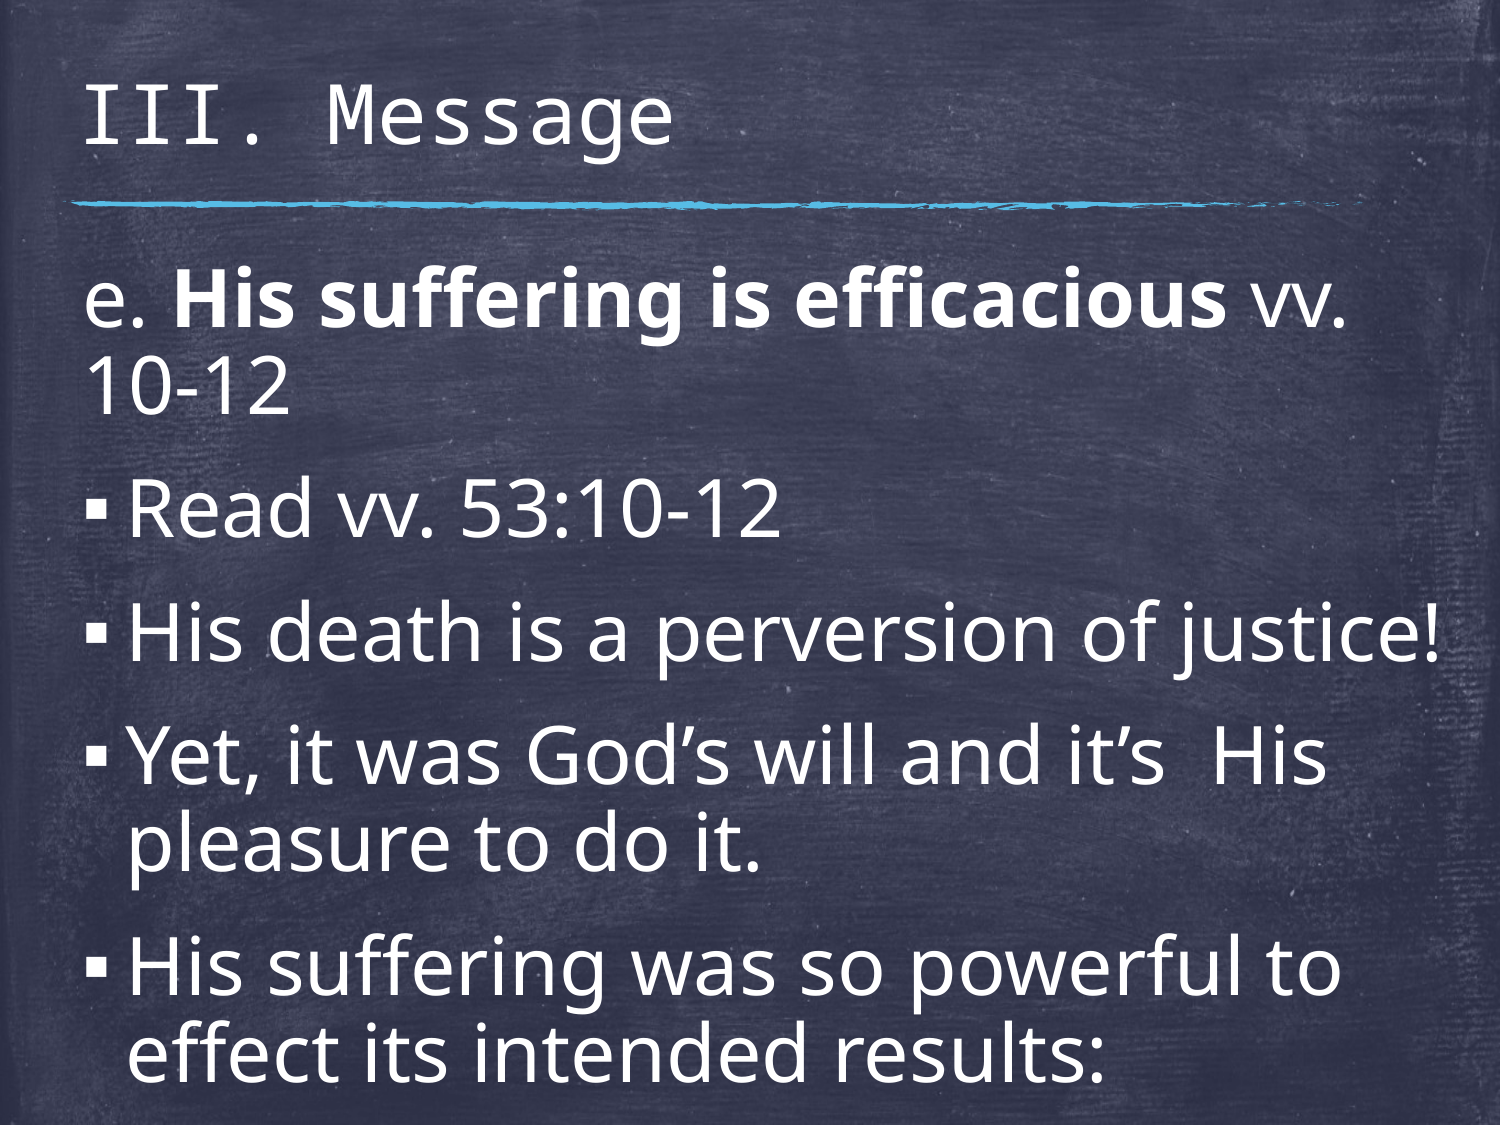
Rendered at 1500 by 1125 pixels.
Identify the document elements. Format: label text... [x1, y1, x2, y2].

title III. Message [62, 0, 1298, 171]
list e. His suffering is efficacious vv. 10-12 Read vv. 53:10-12 His death is a perversion of justice! Yet, it was God’s will and it’s His pleasure to do it. His suffering was so powerful to effect its intended results: [67, 249, 1468, 1125]
